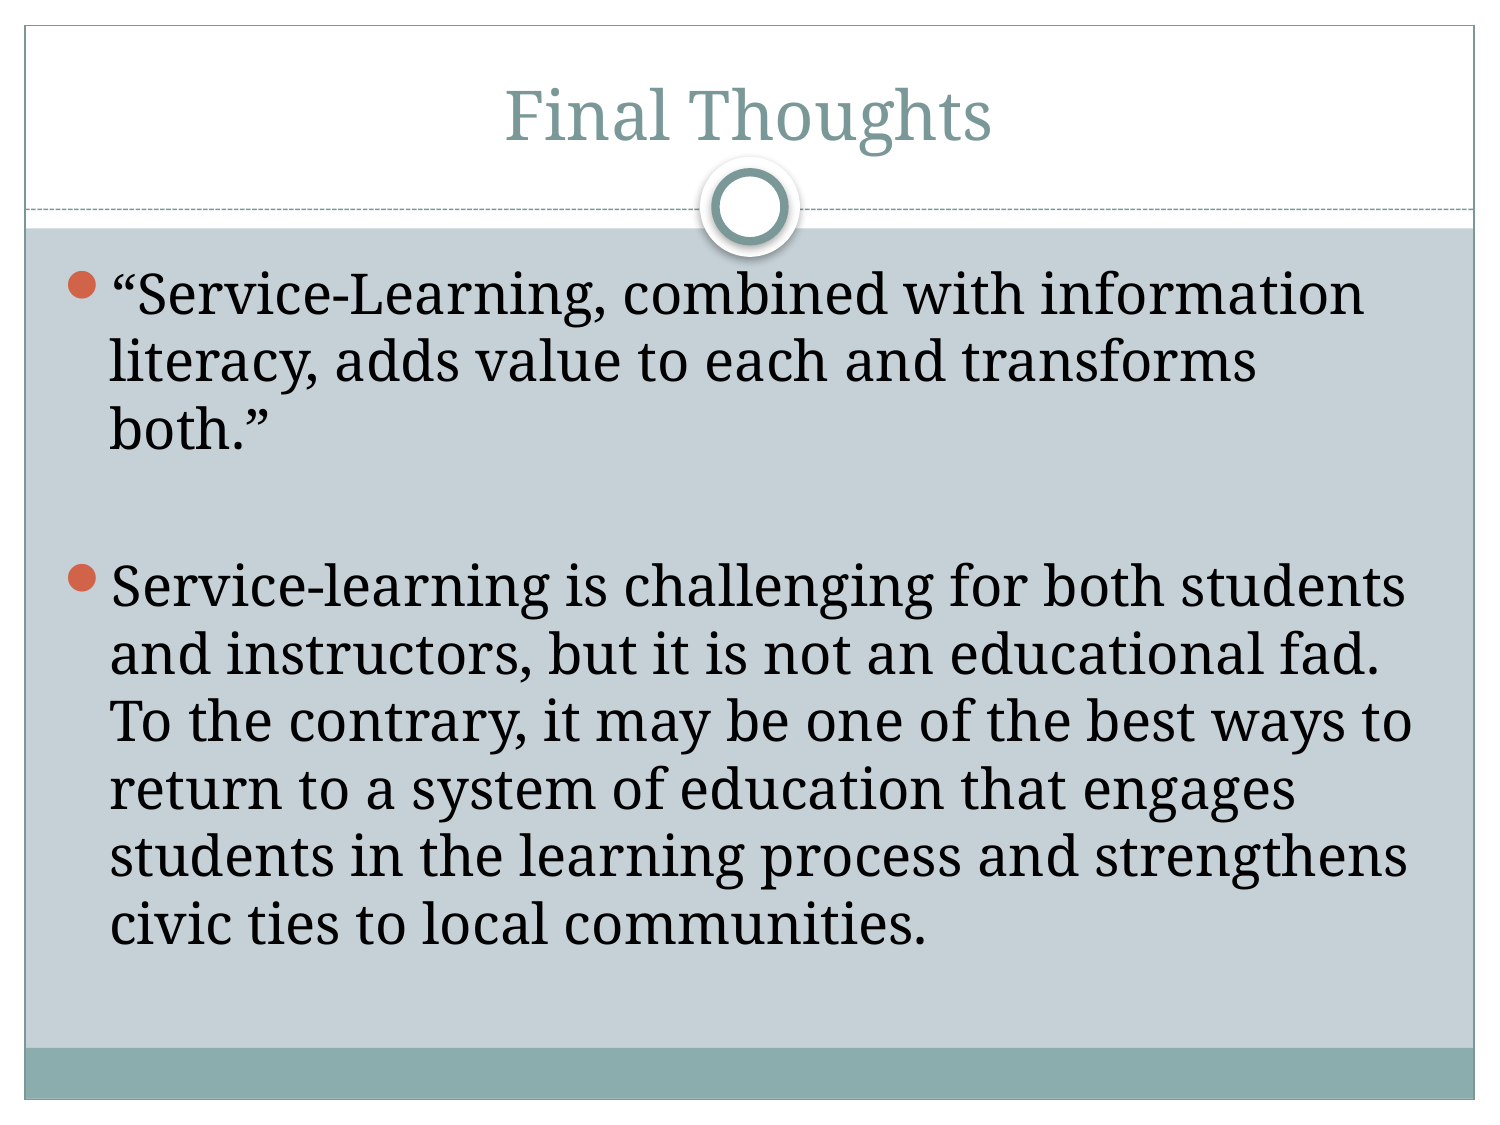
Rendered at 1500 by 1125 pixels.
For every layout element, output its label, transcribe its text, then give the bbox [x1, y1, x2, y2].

title Final Thoughts [49, 37, 1450, 162]
list “Service-Learning, combined with information literacy, adds value to each and transforms both.” Service-learning is challenging for both students and instructors, but it is not an educational fad. To the contrary, it may be one of the best ways to return to a system of education that engages students in the learning process and strengthens civic ties to local communities. [49, 250, 1445, 1001]
